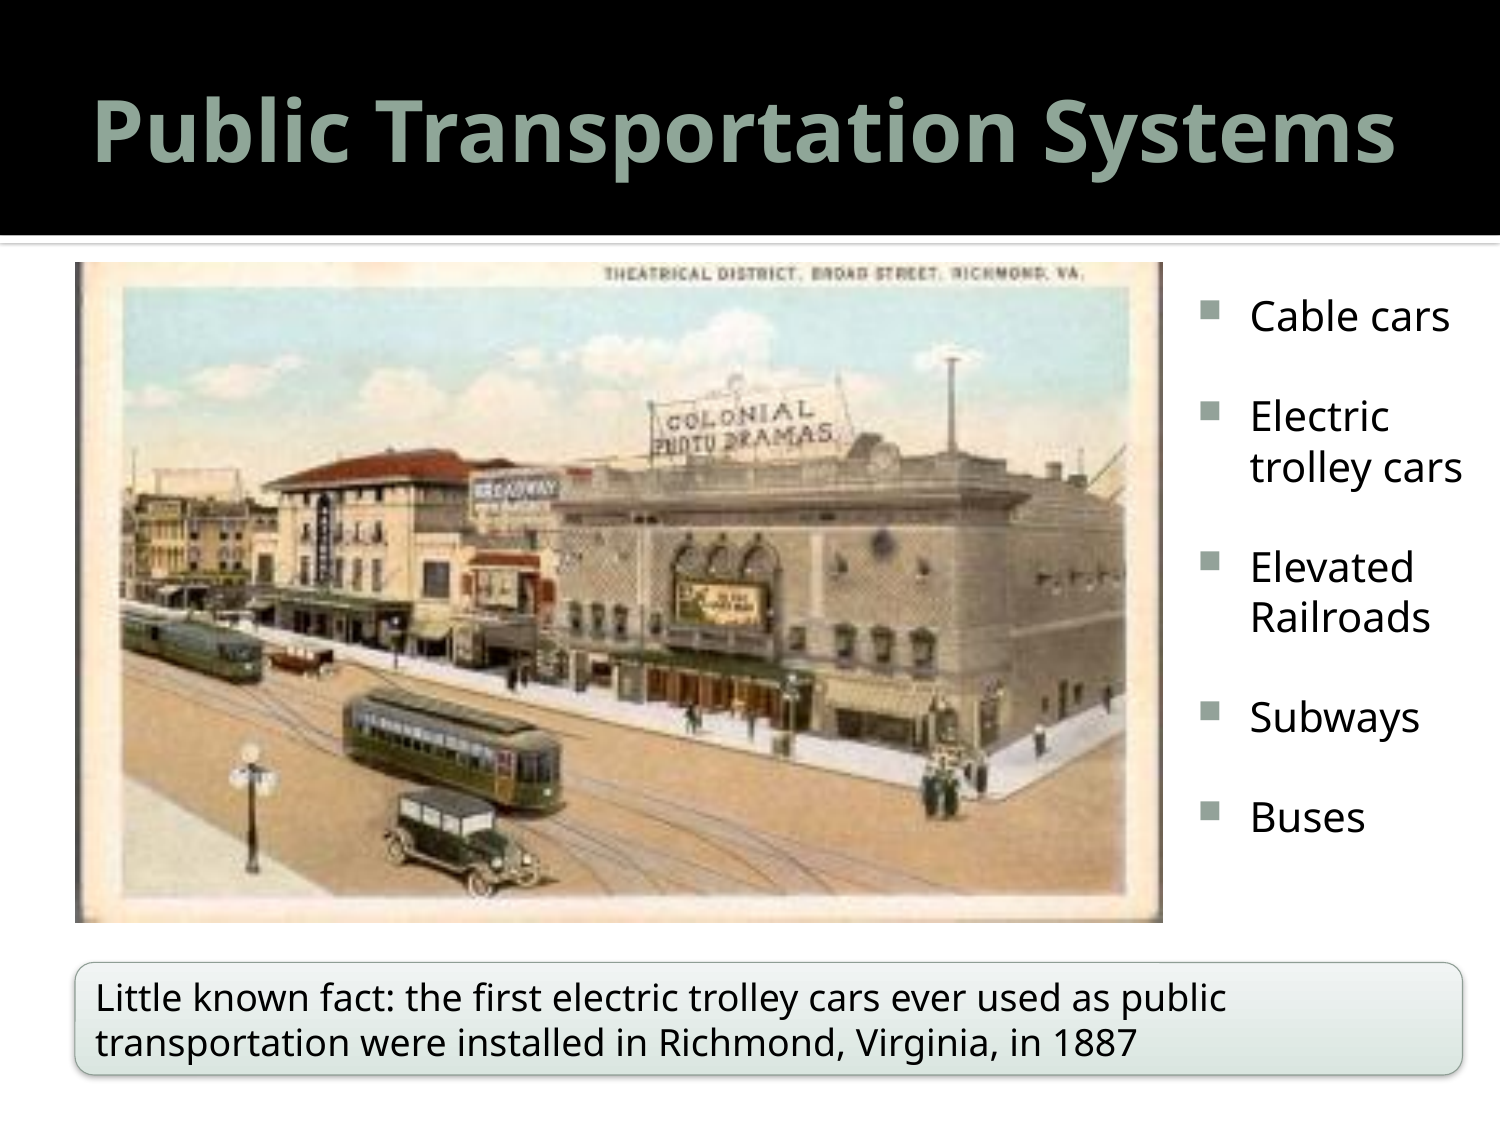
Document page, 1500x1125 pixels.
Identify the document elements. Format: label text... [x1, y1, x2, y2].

text_box Little known fact: the first electric trolley cars ever used as public transportation were installed in Richmond, Virginia, in 1887 [74, 961, 1464, 1076]
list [74, 262, 1163, 923]
title Public Transportation Systems [75, 24, 1425, 231]
list Cable cars Electric trolley cars Elevated Railroads Subways Buses [1162, 275, 1500, 1050]
